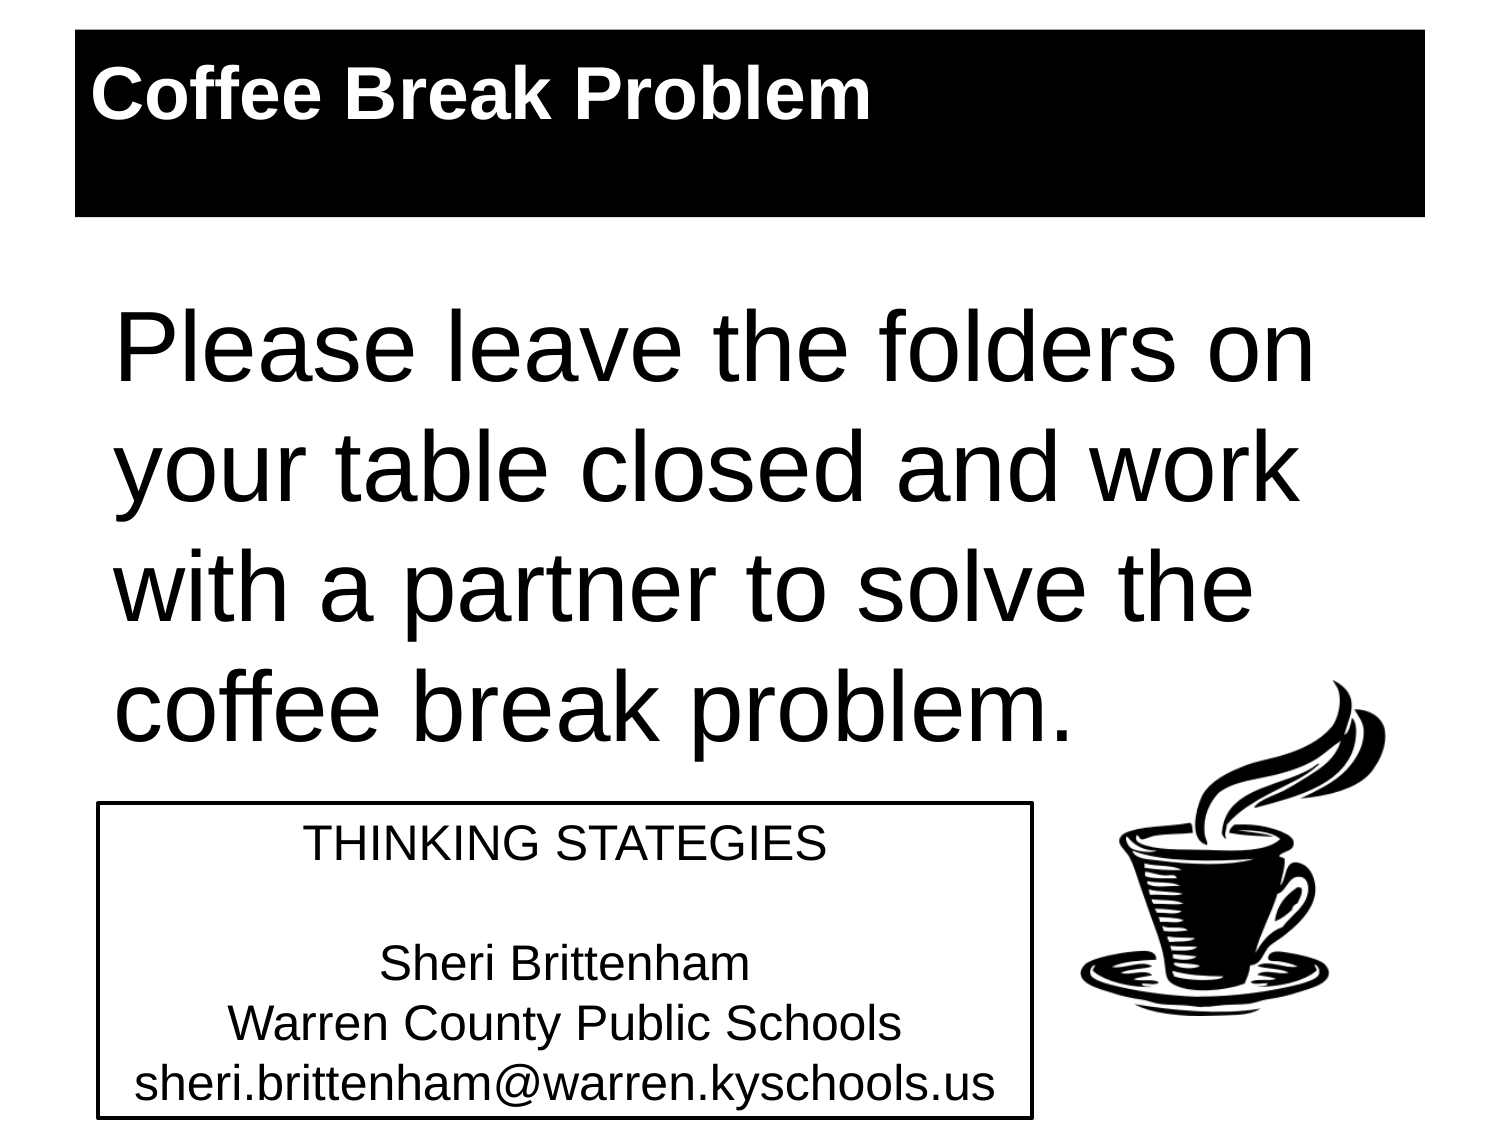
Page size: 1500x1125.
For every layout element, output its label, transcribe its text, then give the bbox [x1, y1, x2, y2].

text_box Please leave the folders on your table closed and work with a partner to solve the coffee break problem. [98, 266, 1386, 884]
title Coffee Break Problem [75, 29, 1425, 218]
picture [1080, 679, 1386, 1017]
text_box THINKING STATEGIES Sheri Brittenham Warren County Public Schools sheri.brittenham@warren.kyschools.us [96, 801, 1034, 1120]
